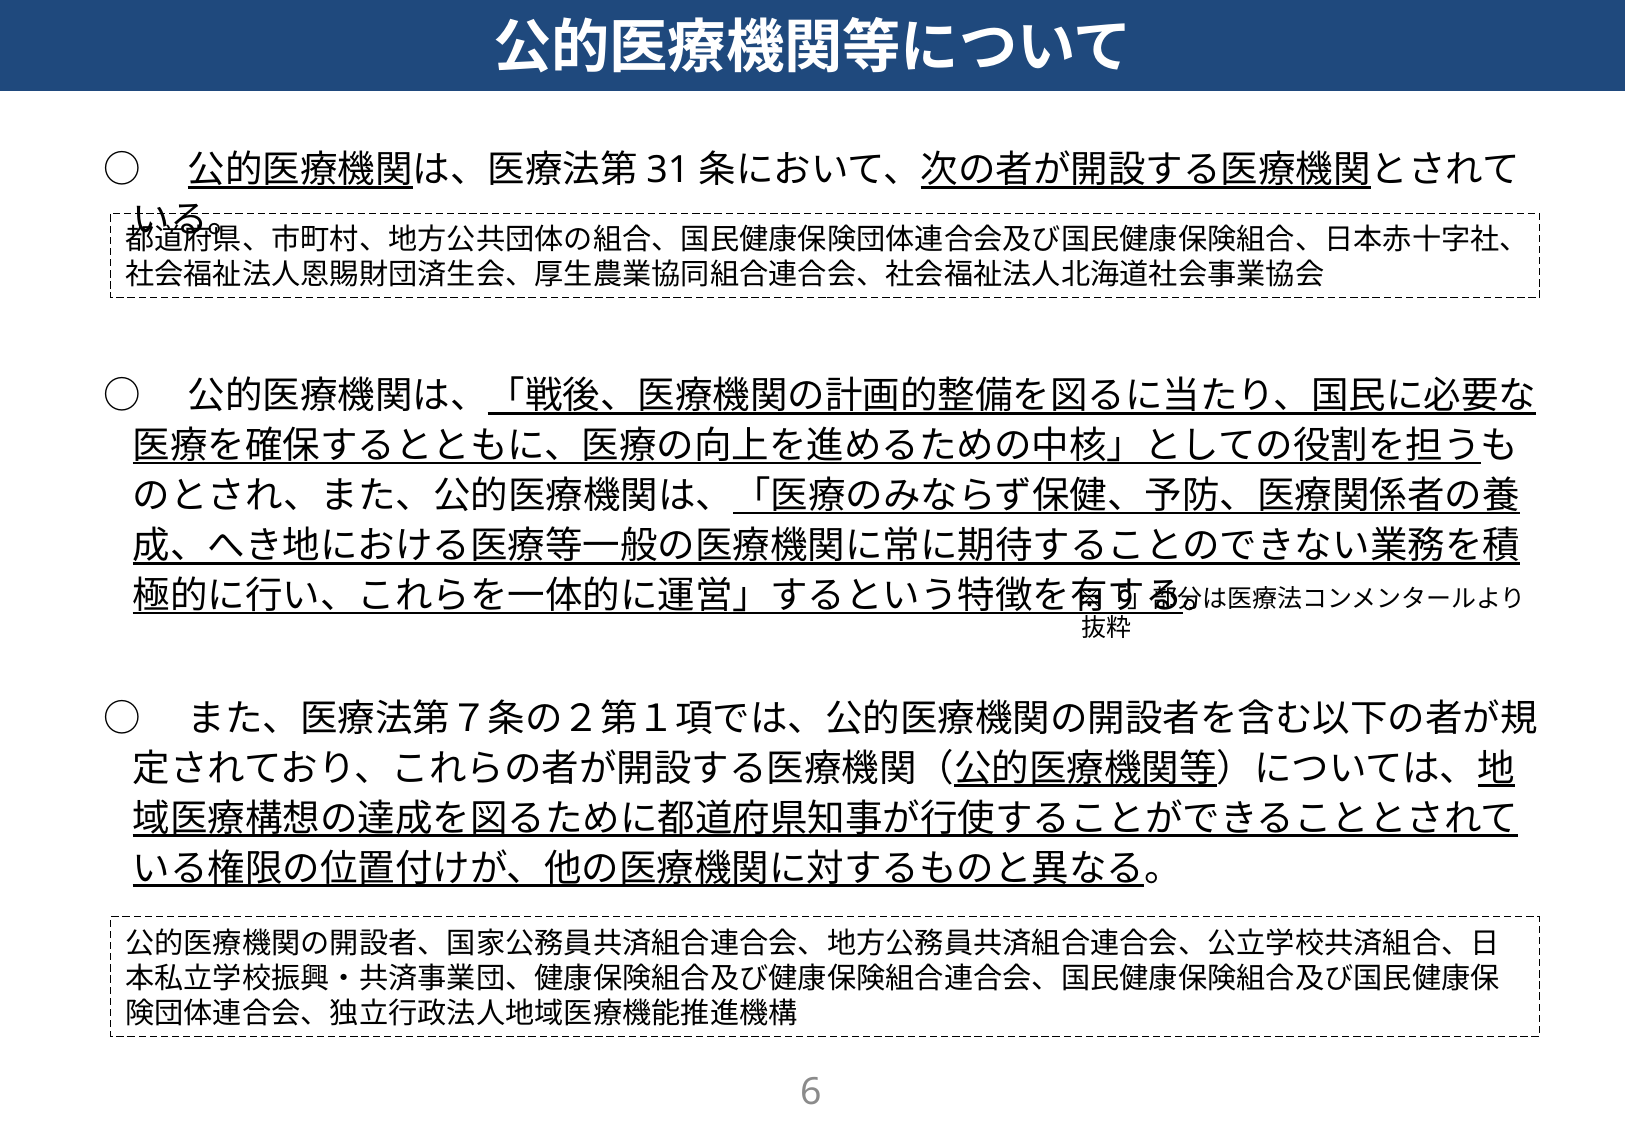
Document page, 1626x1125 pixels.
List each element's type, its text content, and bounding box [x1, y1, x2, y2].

text_box 公的医療機関等について [0, 0, 1625, 91]
text_box ○ 公的医療機関は、医療法第31条において、次の者が開設する医療機関とされている。 [88, 132, 1563, 248]
text_box ○ 公的医療機関は、「戦後、医療機関の計画的整備を図るに当たり、国民に必要な医療を確保するとともに、医療の向上を進めるための中核」としての役割を担うものとされ、また、公的医療機関は、「医療のみならず保健、予防、医療関係者の養成、へき地における医療等一般の医療機関に常に期待することのできない業務を積極的に行い、これらを一体的に運営」するという特徴を有する。 [88, 358, 1563, 624]
text_box ○ また、医療法第７条の２第１項では、公的医療機関の開設者を含む以下の者が規定されており、これらの者が開設する医療機関（公的医療機関等）については、地域医療構想の達成を図るために都道府県知事が行使することができることとされている権限の位置付けが、他の医療機関に対するものと異なる。 [88, 681, 1563, 897]
text_box ※「」部分は医療法コンメンタールより抜粋 [1037, 574, 1563, 650]
text_box 公的医療機関の開設者、国家公務員共済組合連合会、地方公務員共済組合連合会、公立学校共済組合、日本私立学校振興・共済事業団、健康保険組合及び健康保険組合連合会、国民健康保険組合及び国民健康保険団体連合会、独立行政法人地域医療機能推進機構 [110, 916, 1540, 1037]
text_box 都道府県、市町村、地方公共団体の組合、国民健康保険団体連合会及び国民健康保険組合、日本赤十字社、社会福祉法人恩賜財団済生会、厚生農業協同組合連合会、社会福祉法人北海道社会事業協会 [110, 248, 1540, 298]
slide_number 6 [0, 1071, 1624, 1114]
